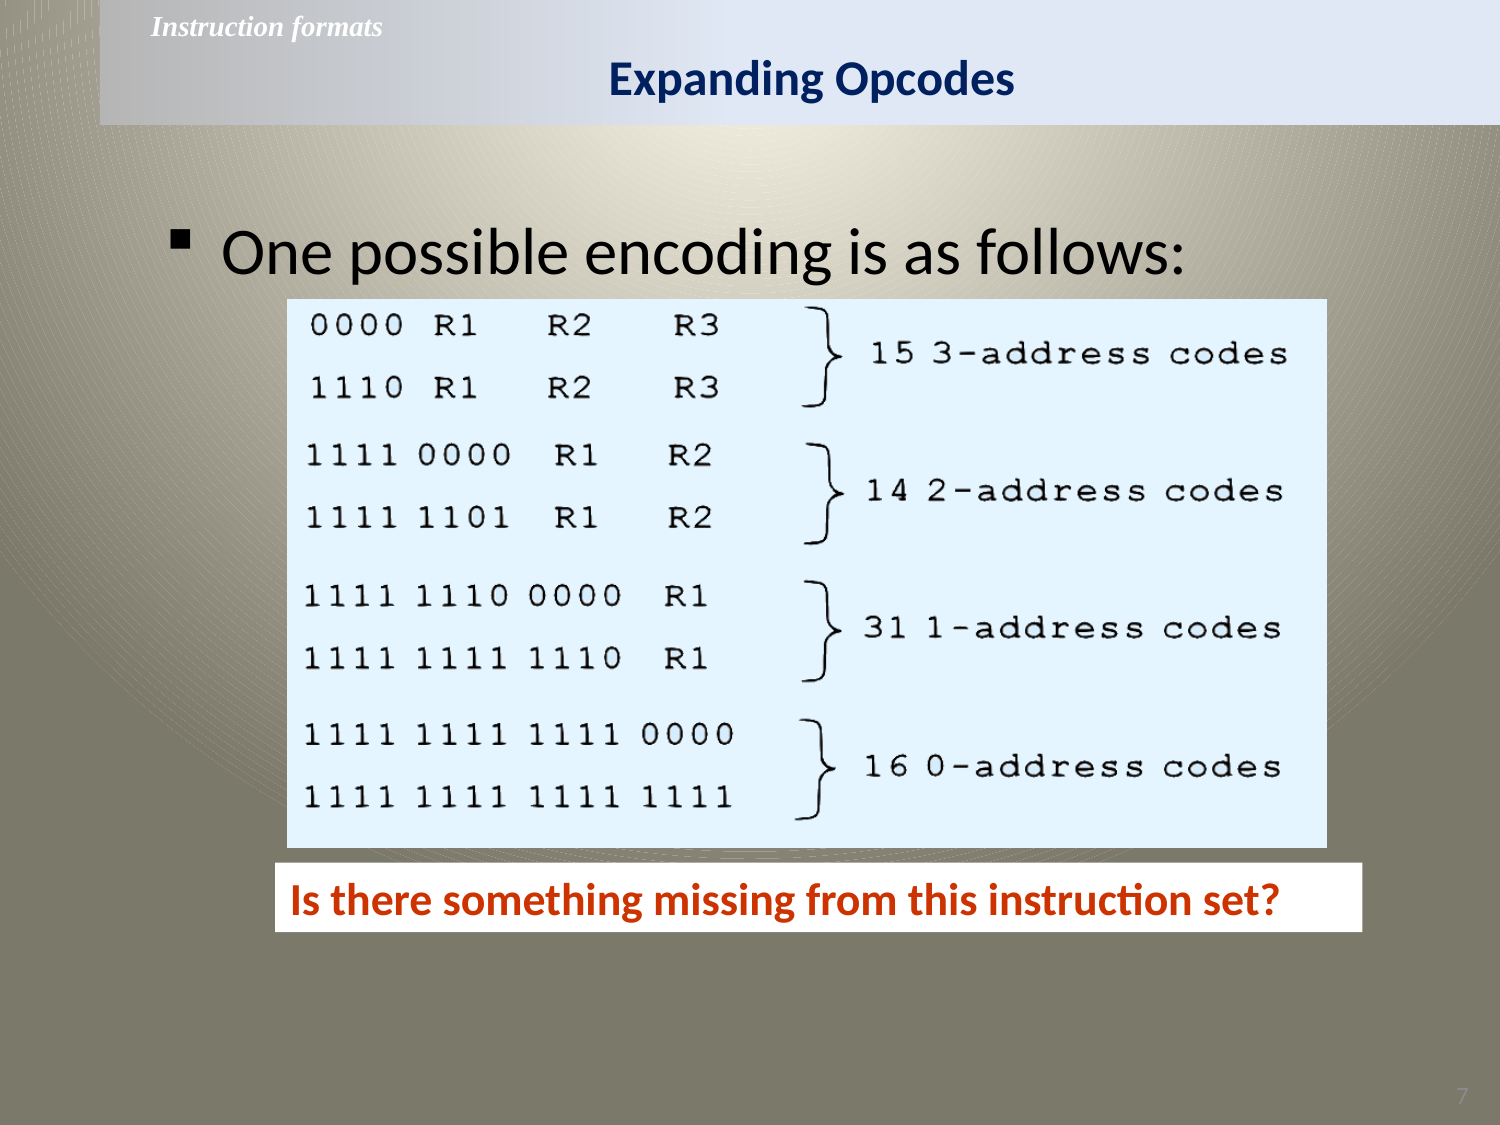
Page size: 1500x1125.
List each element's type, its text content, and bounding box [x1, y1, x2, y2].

title Expanding Opcodes [135, 37, 1500, 113]
list Instruction formats [135, 0, 625, 50]
text_box Is there something missing from this instruction set? [275, 862, 1363, 933]
list One possible encoding is as follows: [150, 200, 1488, 943]
picture [287, 299, 1327, 848]
